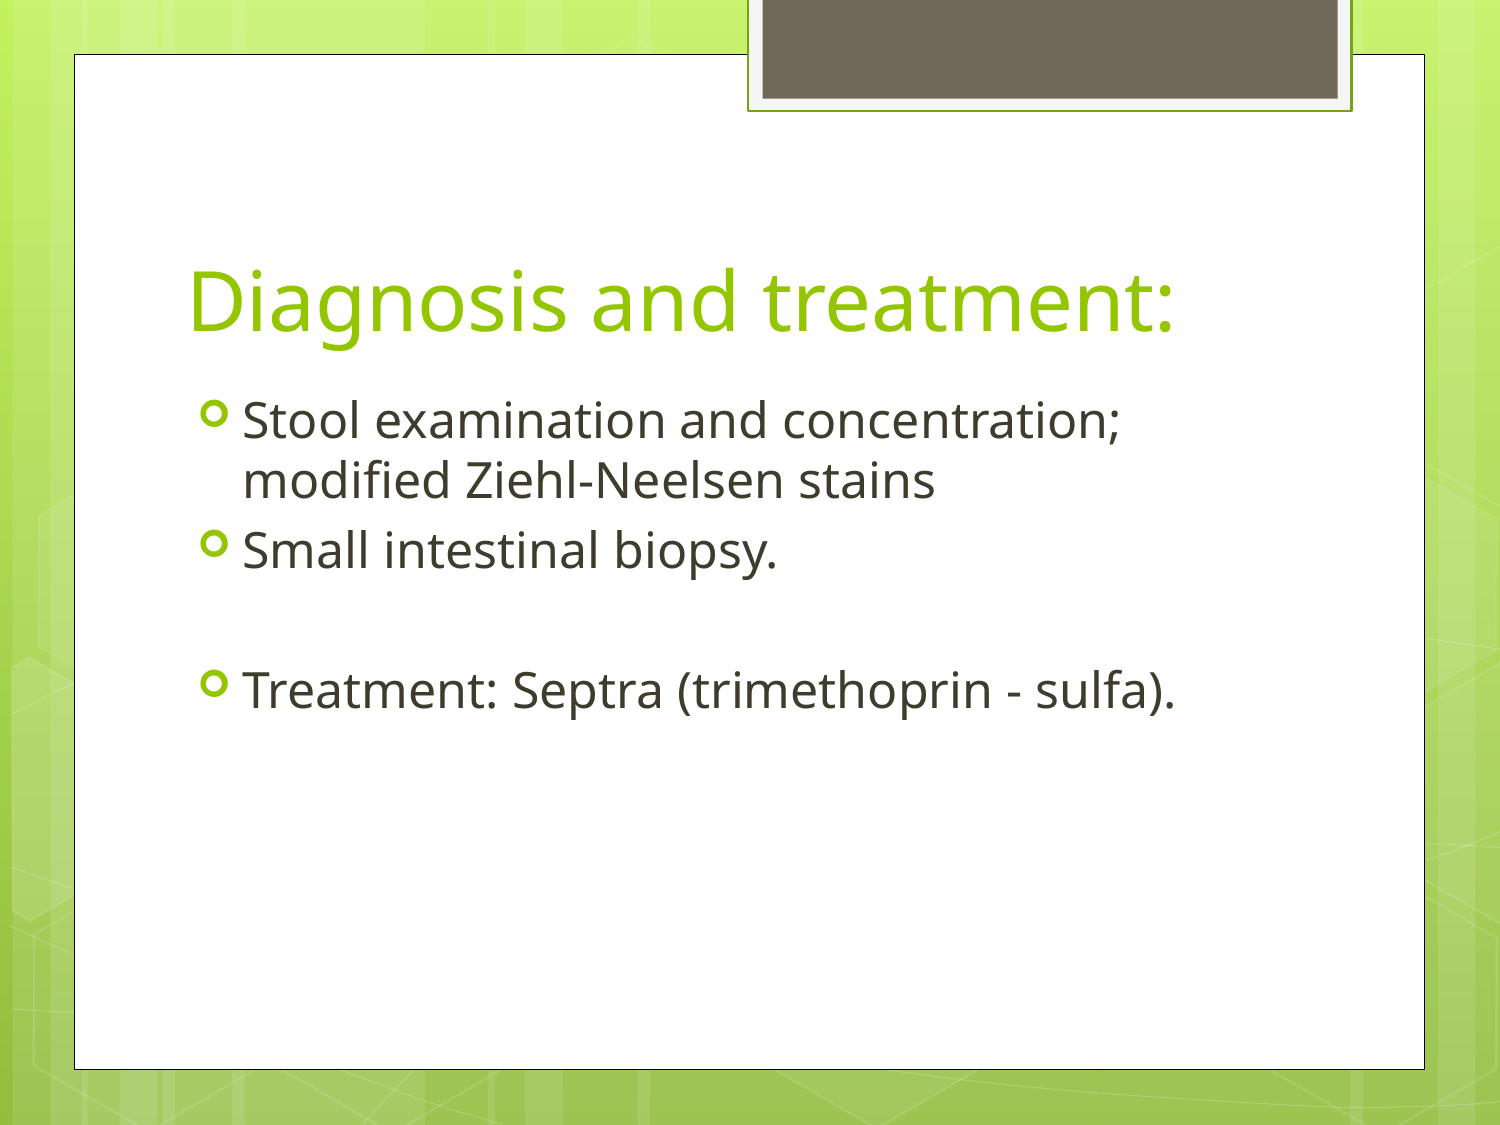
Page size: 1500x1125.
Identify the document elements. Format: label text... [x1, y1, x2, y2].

list Stool examination and concentration; modified Ziehl-Neelsen stains Small intestinal biopsy. Treatment: Septra (trimethoprin - sulfa). [171, 381, 1283, 957]
title Diagnosis and treatment: [171, 168, 1324, 357]
